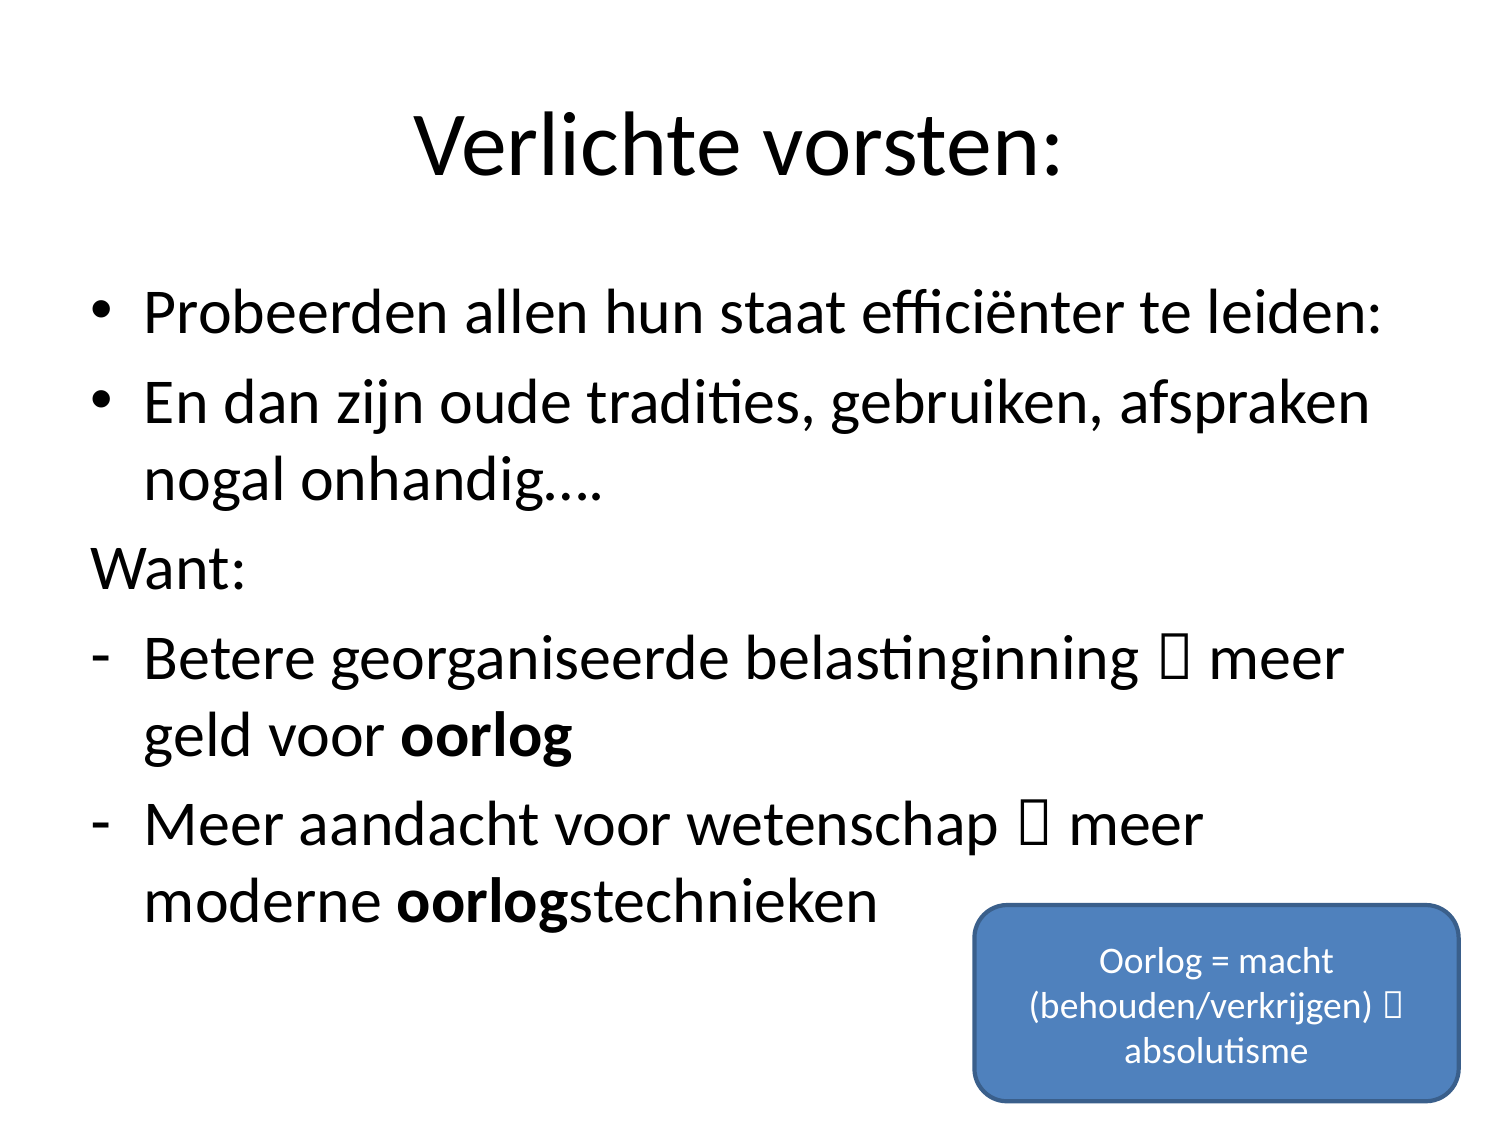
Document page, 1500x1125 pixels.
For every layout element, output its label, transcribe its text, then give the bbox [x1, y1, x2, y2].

text_box Oorlog = macht (behouden/verkrijgen)  absolutisme [972, 902, 1461, 1104]
list Probeerden allen hun staat efficiënter te leiden: En dan zijn oude tradities, gebruiken, afspraken nogal onhandig…. Want: Betere georganiseerde belastinginning  meer geld voor oorlog Meer aandacht voor wetenschap  meer moderne oorlogstechnieken [75, 262, 1425, 1005]
title Verlichte vorsten: [75, 45, 1425, 233]
